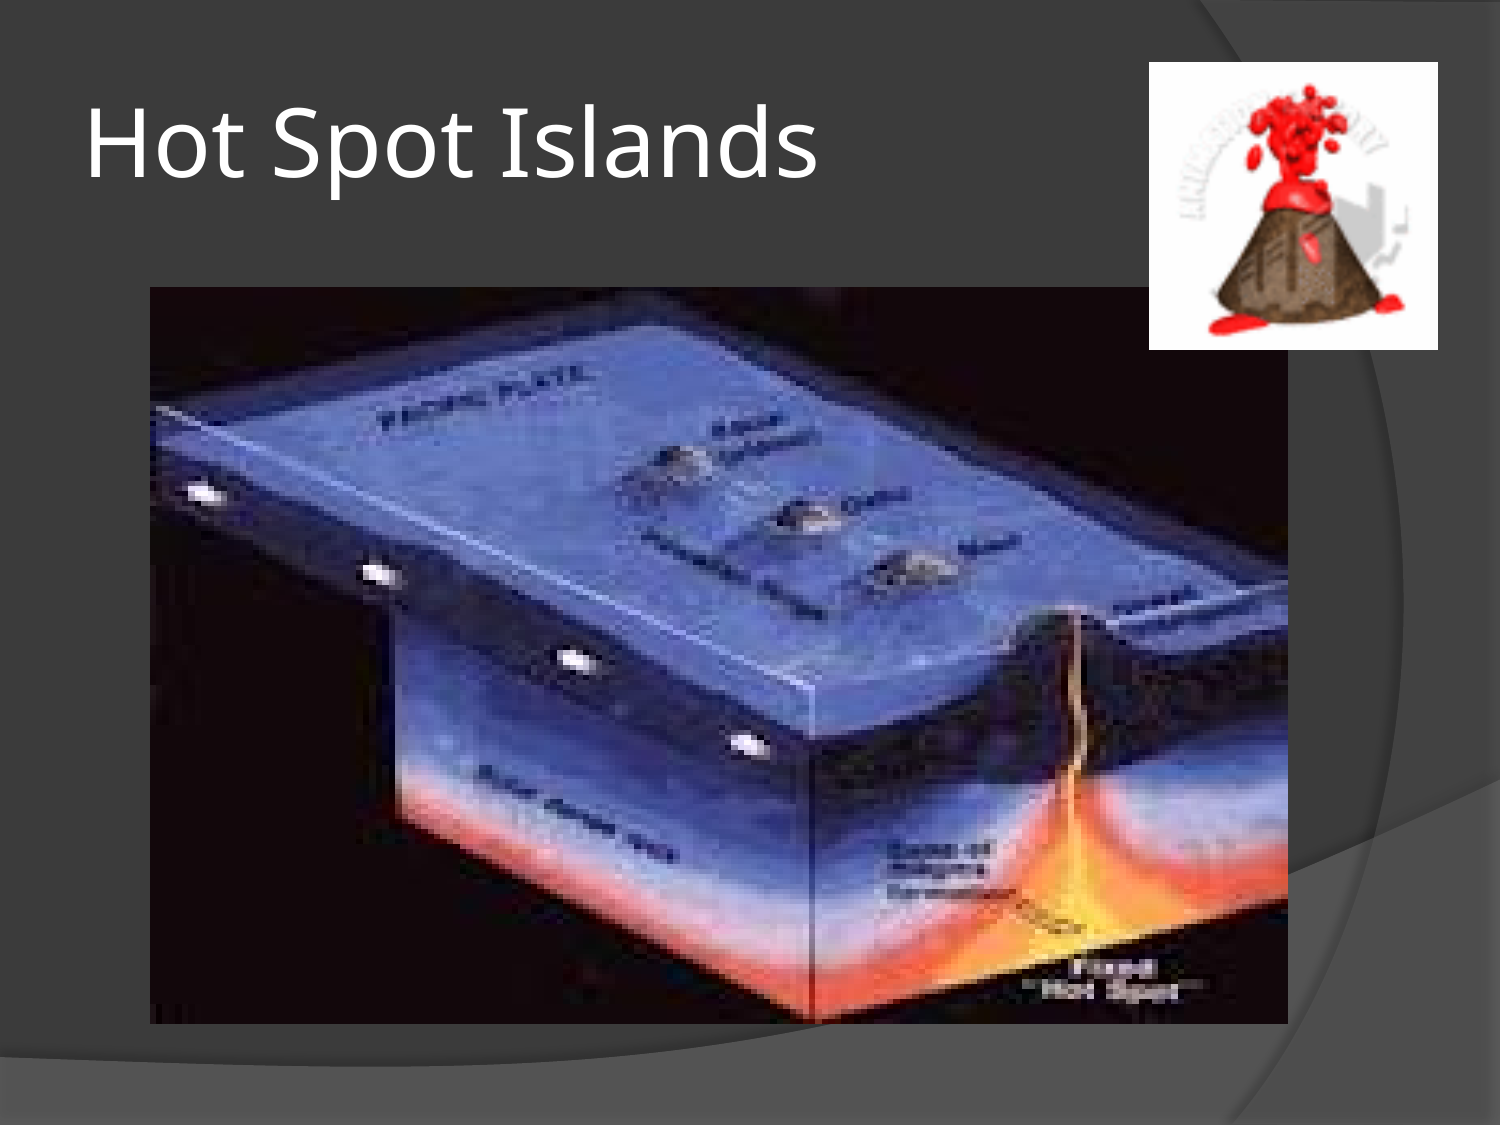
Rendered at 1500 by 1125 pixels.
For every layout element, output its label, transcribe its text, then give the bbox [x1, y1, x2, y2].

title Hot Spot Islands [75, 45, 1300, 233]
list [149, 287, 1288, 1024]
picture [1149, 62, 1438, 351]
